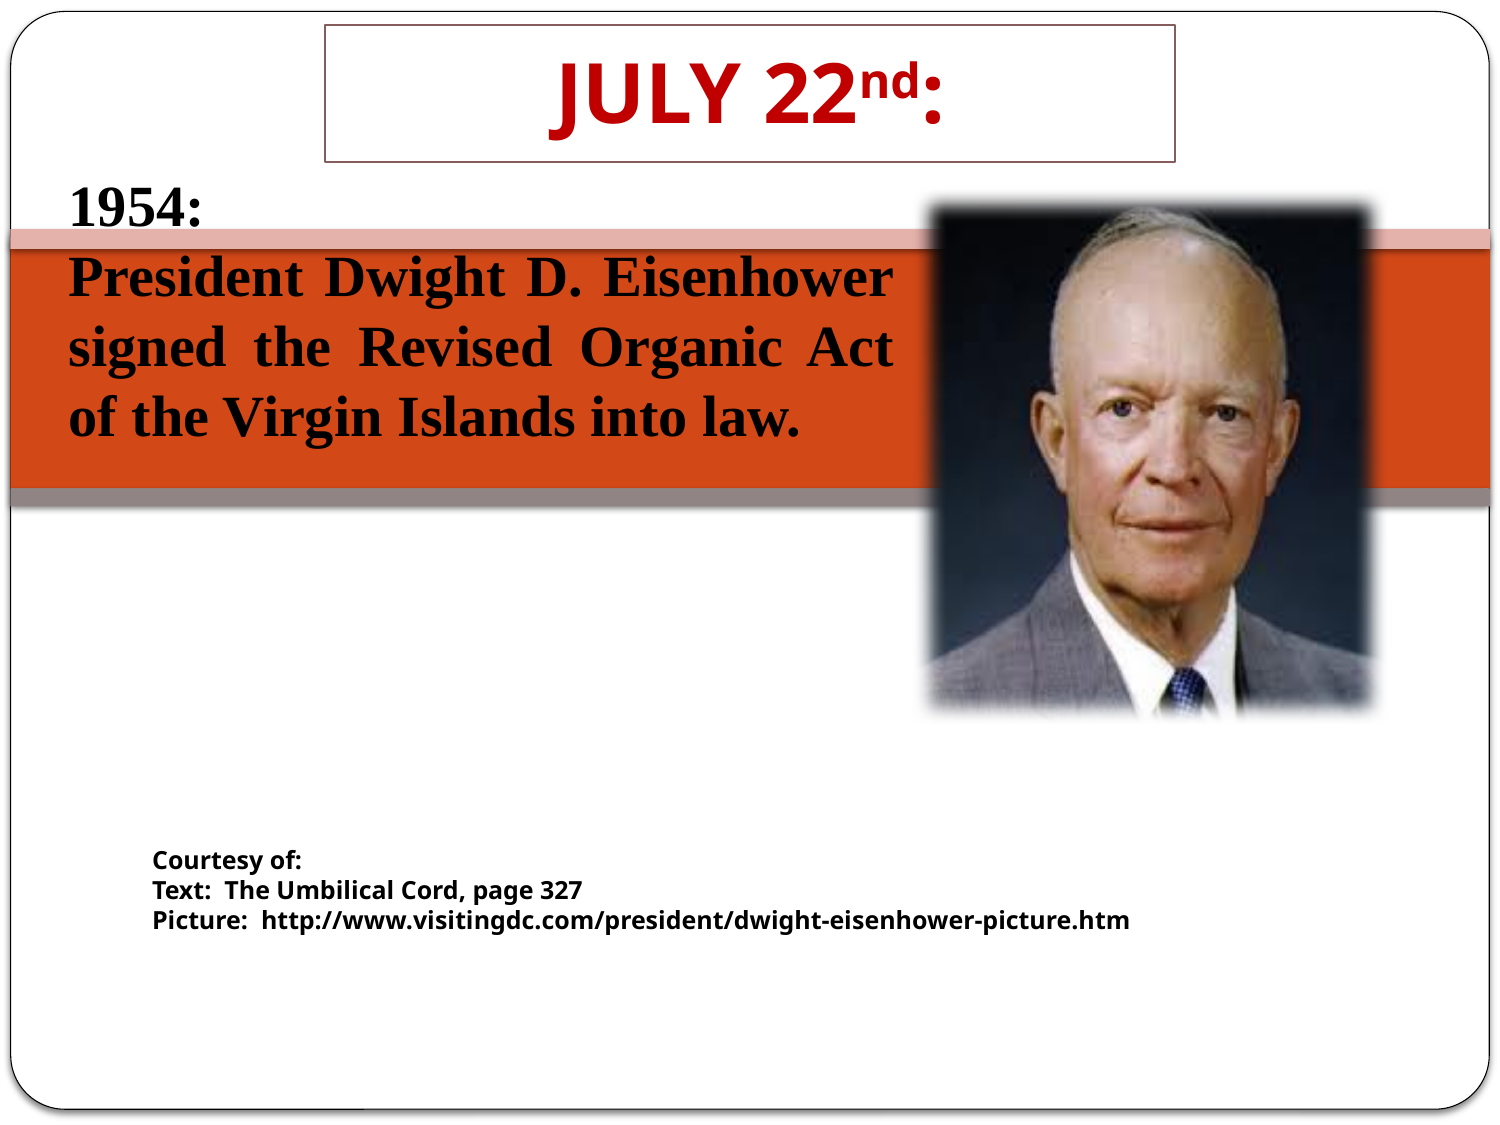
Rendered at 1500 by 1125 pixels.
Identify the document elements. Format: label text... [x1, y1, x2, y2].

title JULY 22nd: [324, 24, 1176, 163]
text_box 1954: President Dwight D. Eisenhower signed the Revised Organic Act of the Virgin Islands into law. [62, 162, 900, 800]
picture [912, 187, 1390, 726]
text_box Courtesy of: Text: The Umbilical Cord, page 327 Picture: http://www.visitingdc.com/president/dwight-eisenhower-picture.htm [137, 837, 1325, 943]
